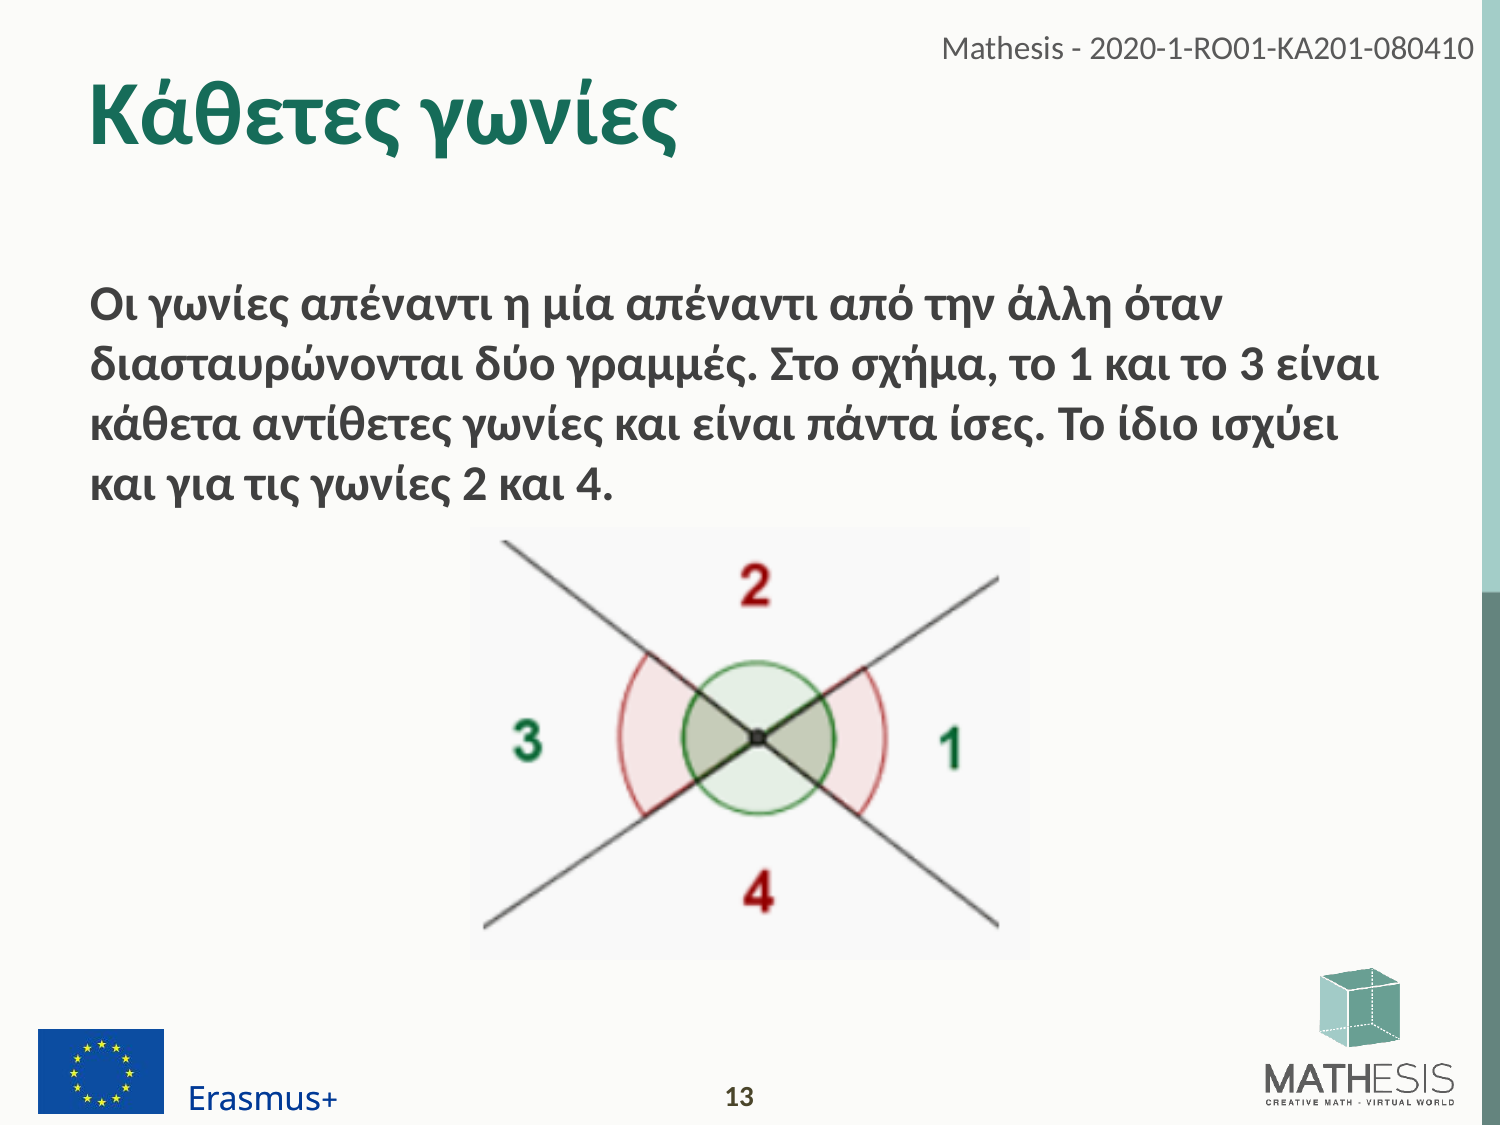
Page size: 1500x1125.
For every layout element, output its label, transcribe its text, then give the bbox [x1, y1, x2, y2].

title Κάθετες γωνίες [75, 45, 1425, 233]
picture [38, 1029, 164, 1114]
list Οι γωνίες απέναντι η μία απέναντι από την άλλη όταν διασταυρώνονται δύο γραμμές. Στο σχήμα, το 1 και το 3 είναι κάθετα αντίθετες γωνίες και είναι πάντα ίσες. Το ίδιο ισχύει και για τις γωνίες 2 και 4. [75, 262, 1425, 1005]
picture [470, 526, 1030, 960]
